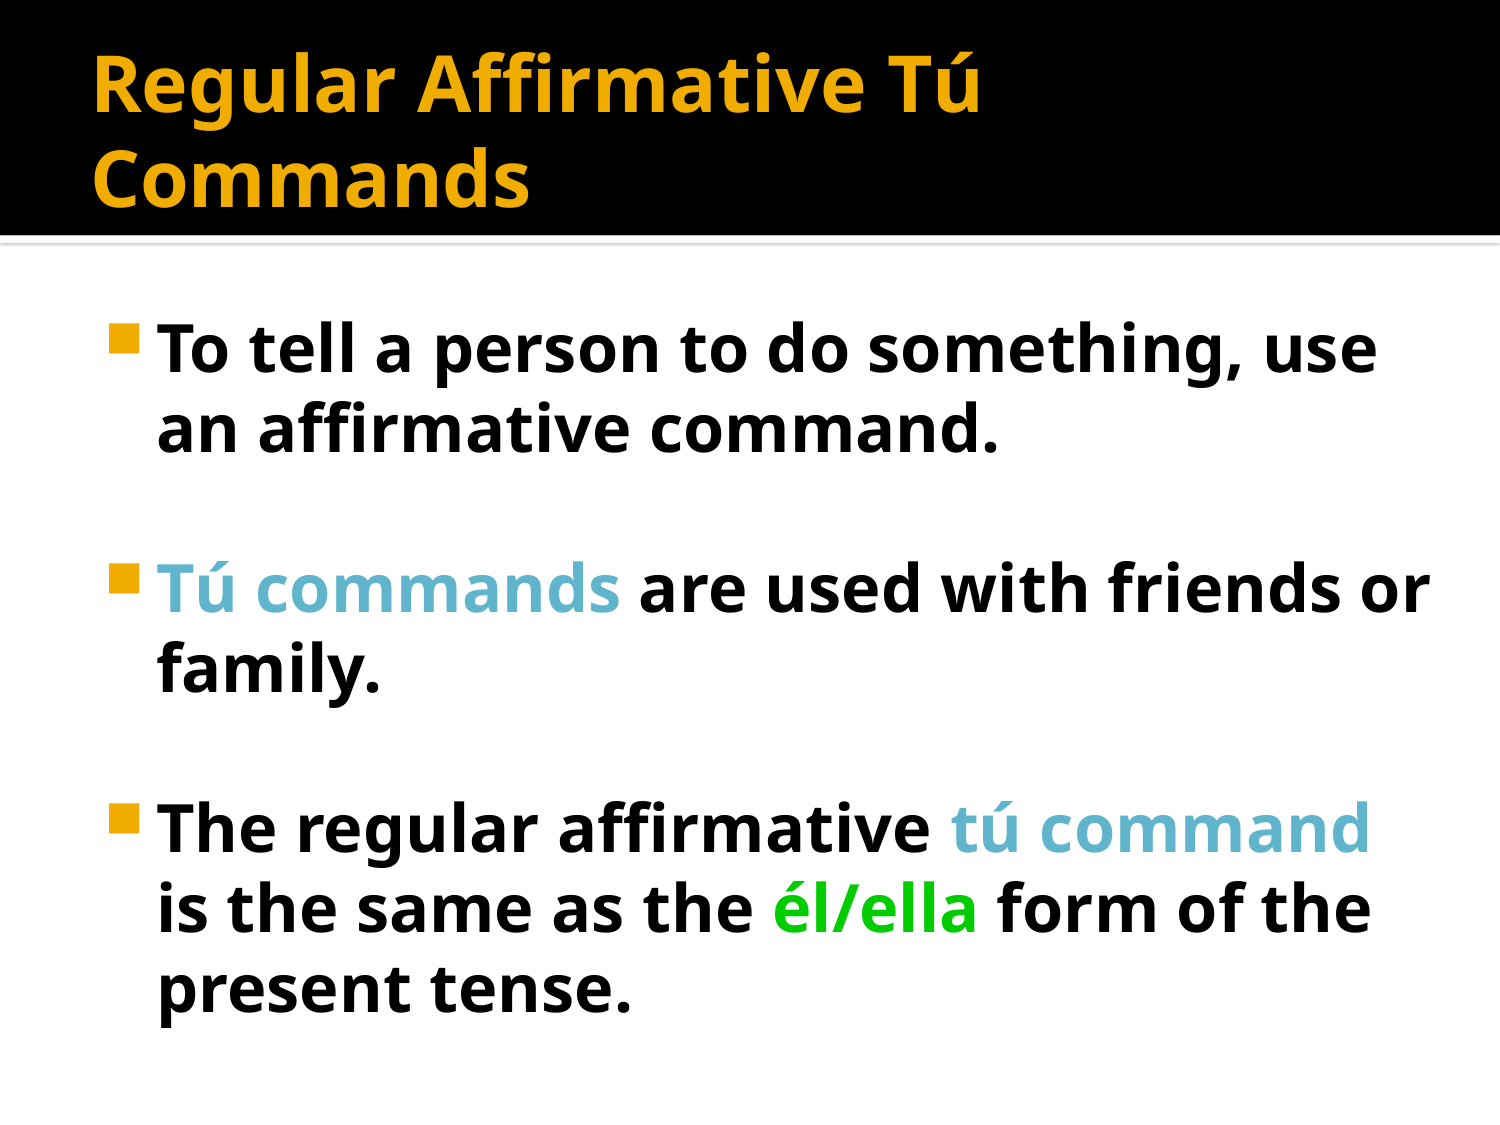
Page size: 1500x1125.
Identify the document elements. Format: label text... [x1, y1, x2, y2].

list To tell a person to do something, use an affirmative command. Tú commands are used with friends or family. The regular affirmative tú command is the same as the él/ella form of the present tense. [75, 291, 1450, 1050]
title Regular Affirmative Tú Commands [75, 25, 1425, 231]
